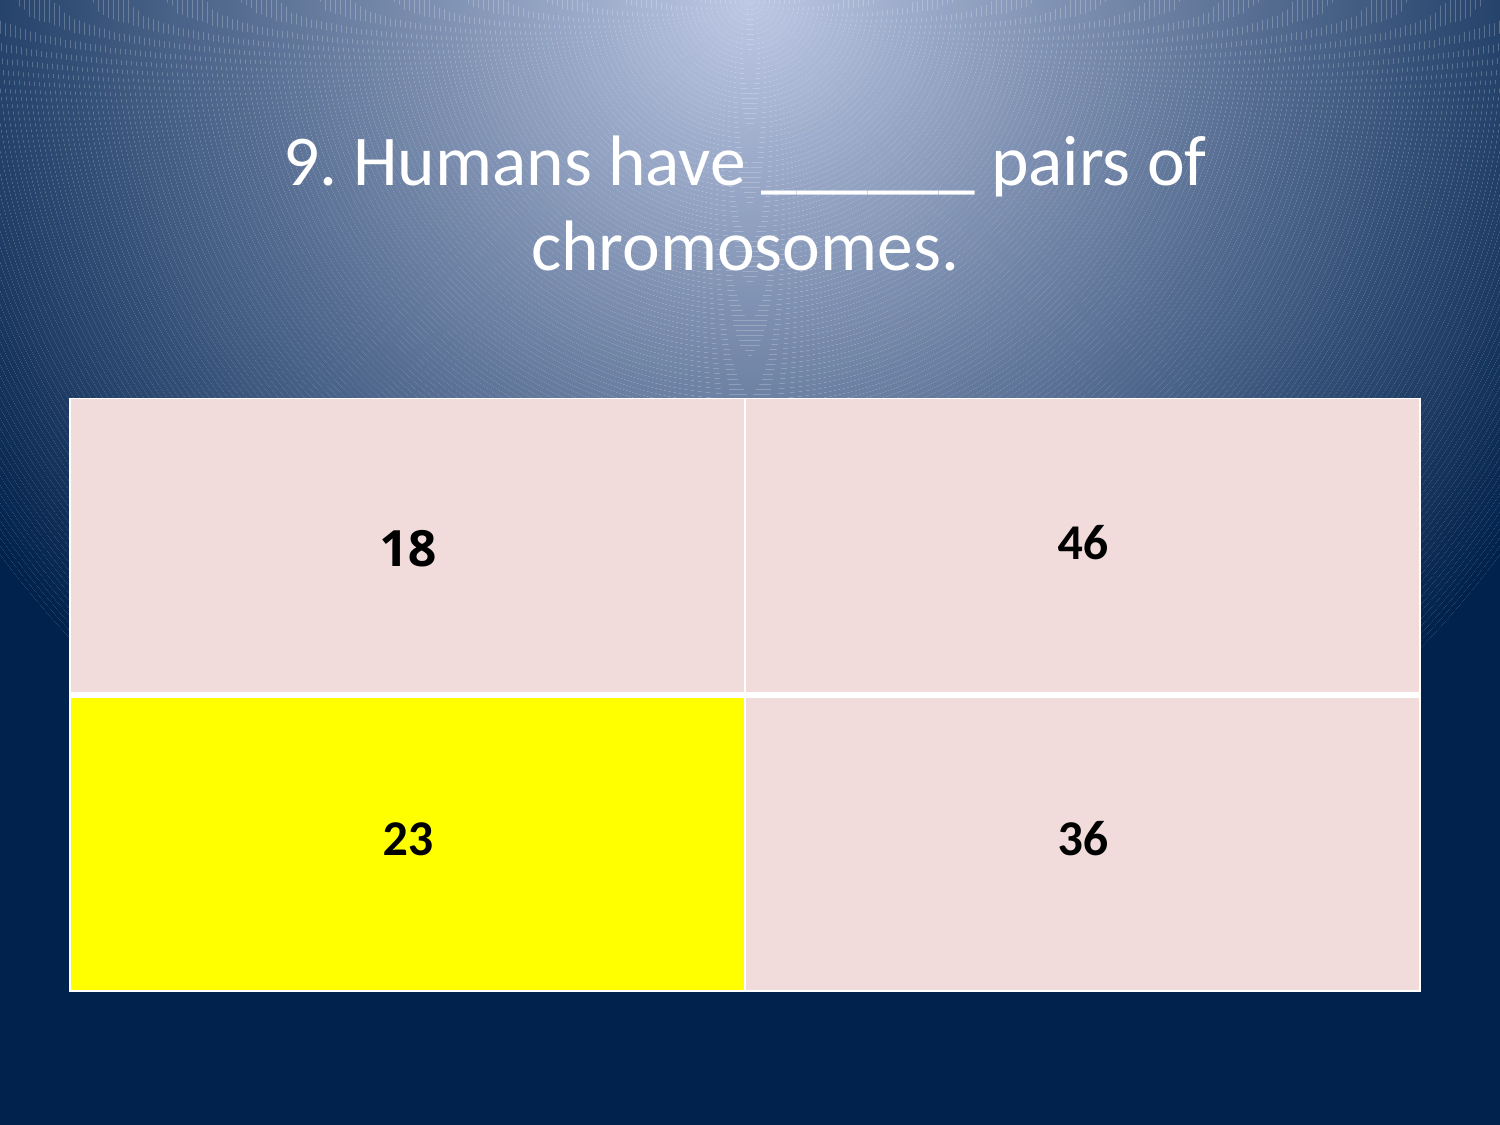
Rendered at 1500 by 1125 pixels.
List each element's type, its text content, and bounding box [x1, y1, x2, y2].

table_cell 23 [71, 698, 744, 990]
table_header 18 [71, 399, 744, 692]
table_header 46 [746, 399, 1419, 692]
table_cell 36 [746, 698, 1419, 990]
title 9. Humans have ______ pairs of chromosomes. [70, 105, 1421, 293]
